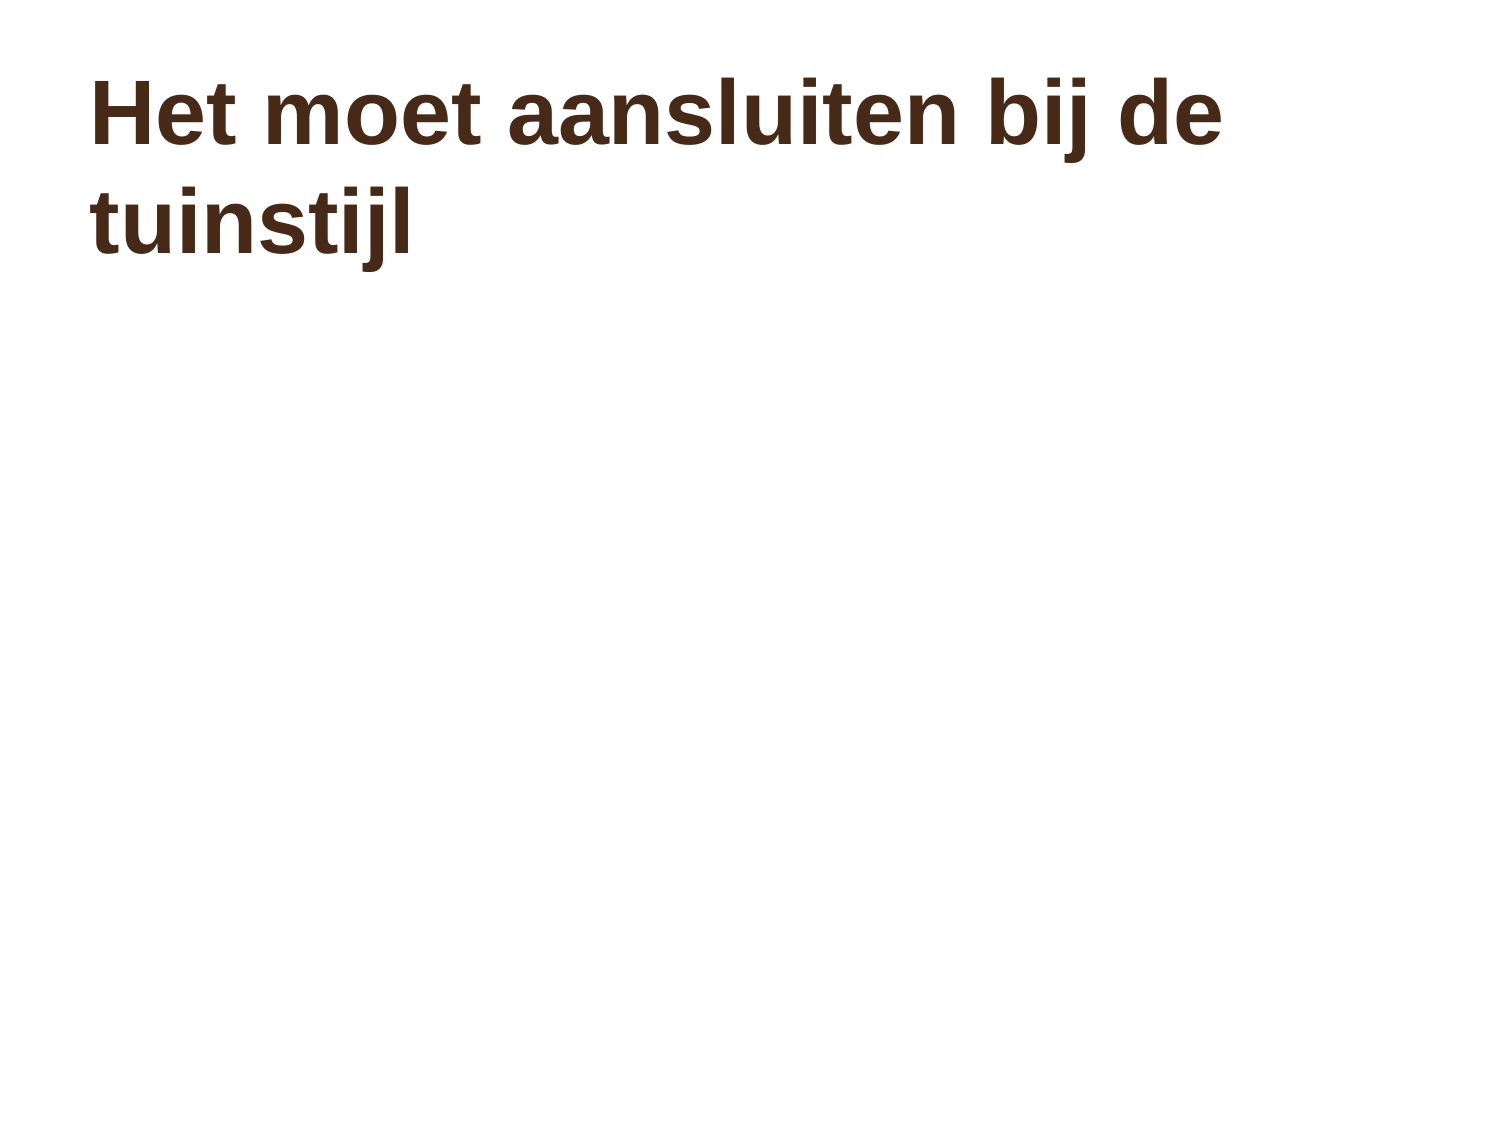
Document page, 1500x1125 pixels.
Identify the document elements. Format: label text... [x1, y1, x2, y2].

title Het moet aansluiten bij de tuinstijl [75, 45, 1425, 233]
